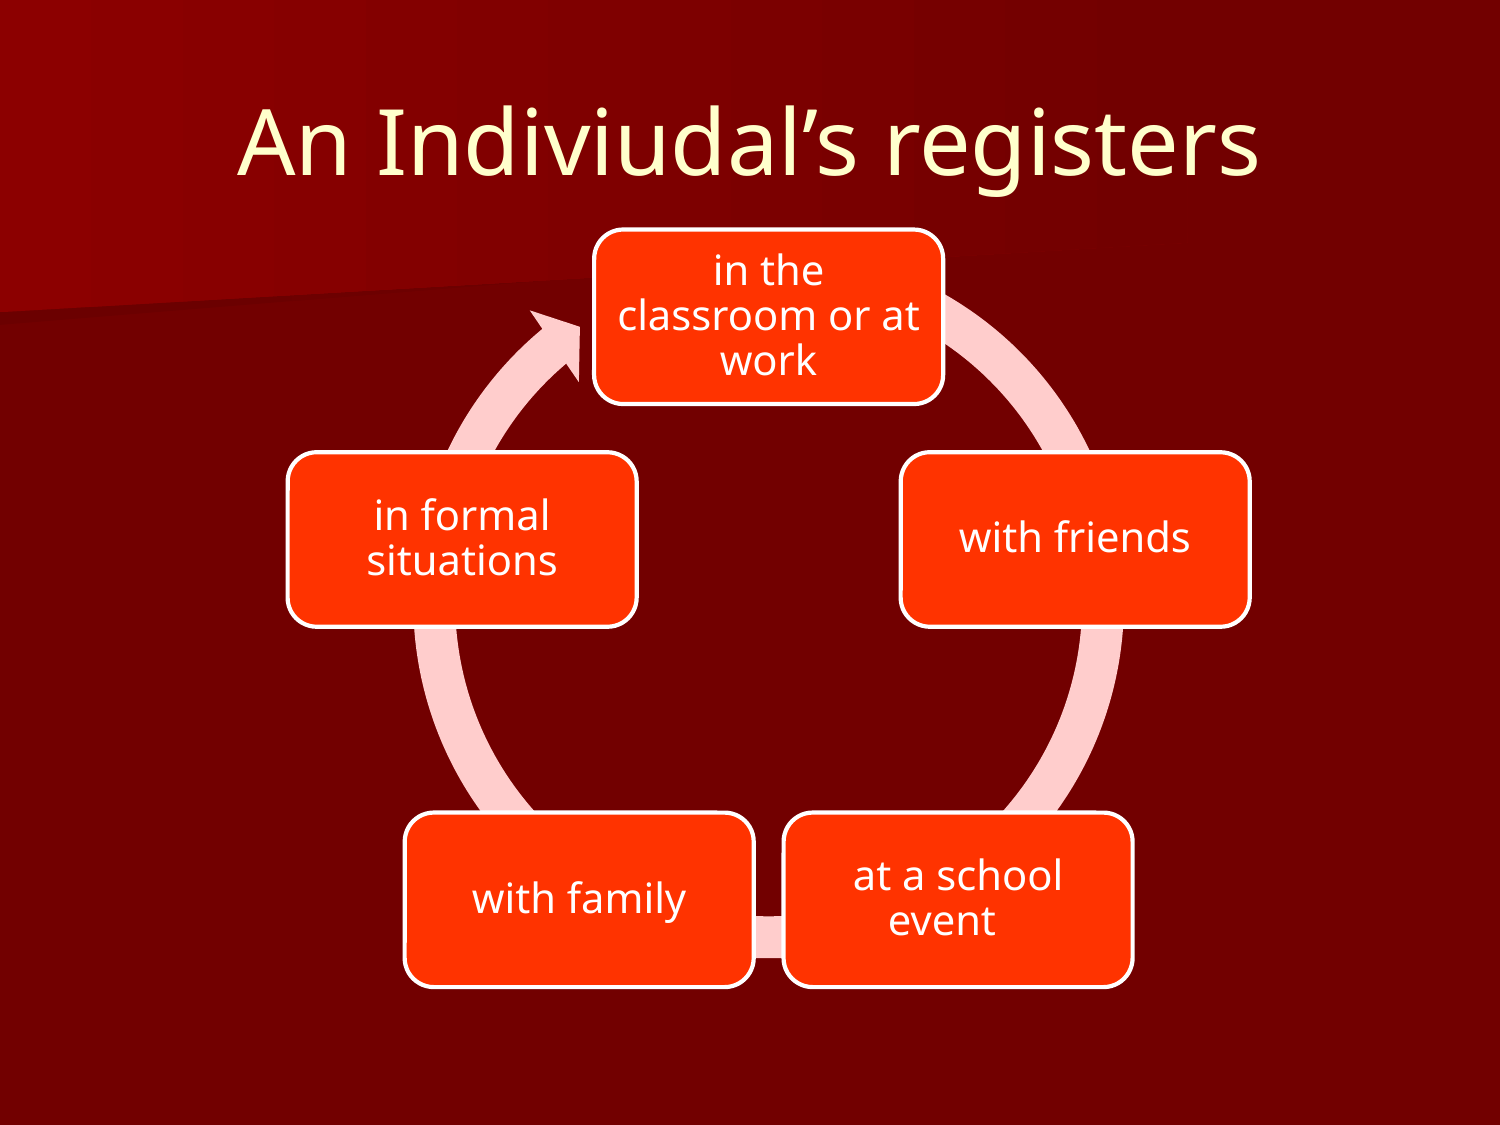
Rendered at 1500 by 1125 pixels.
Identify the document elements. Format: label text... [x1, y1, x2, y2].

title An Indiviudal’s registers [74, 44, 1426, 233]
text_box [249, 228, 1288, 988]
